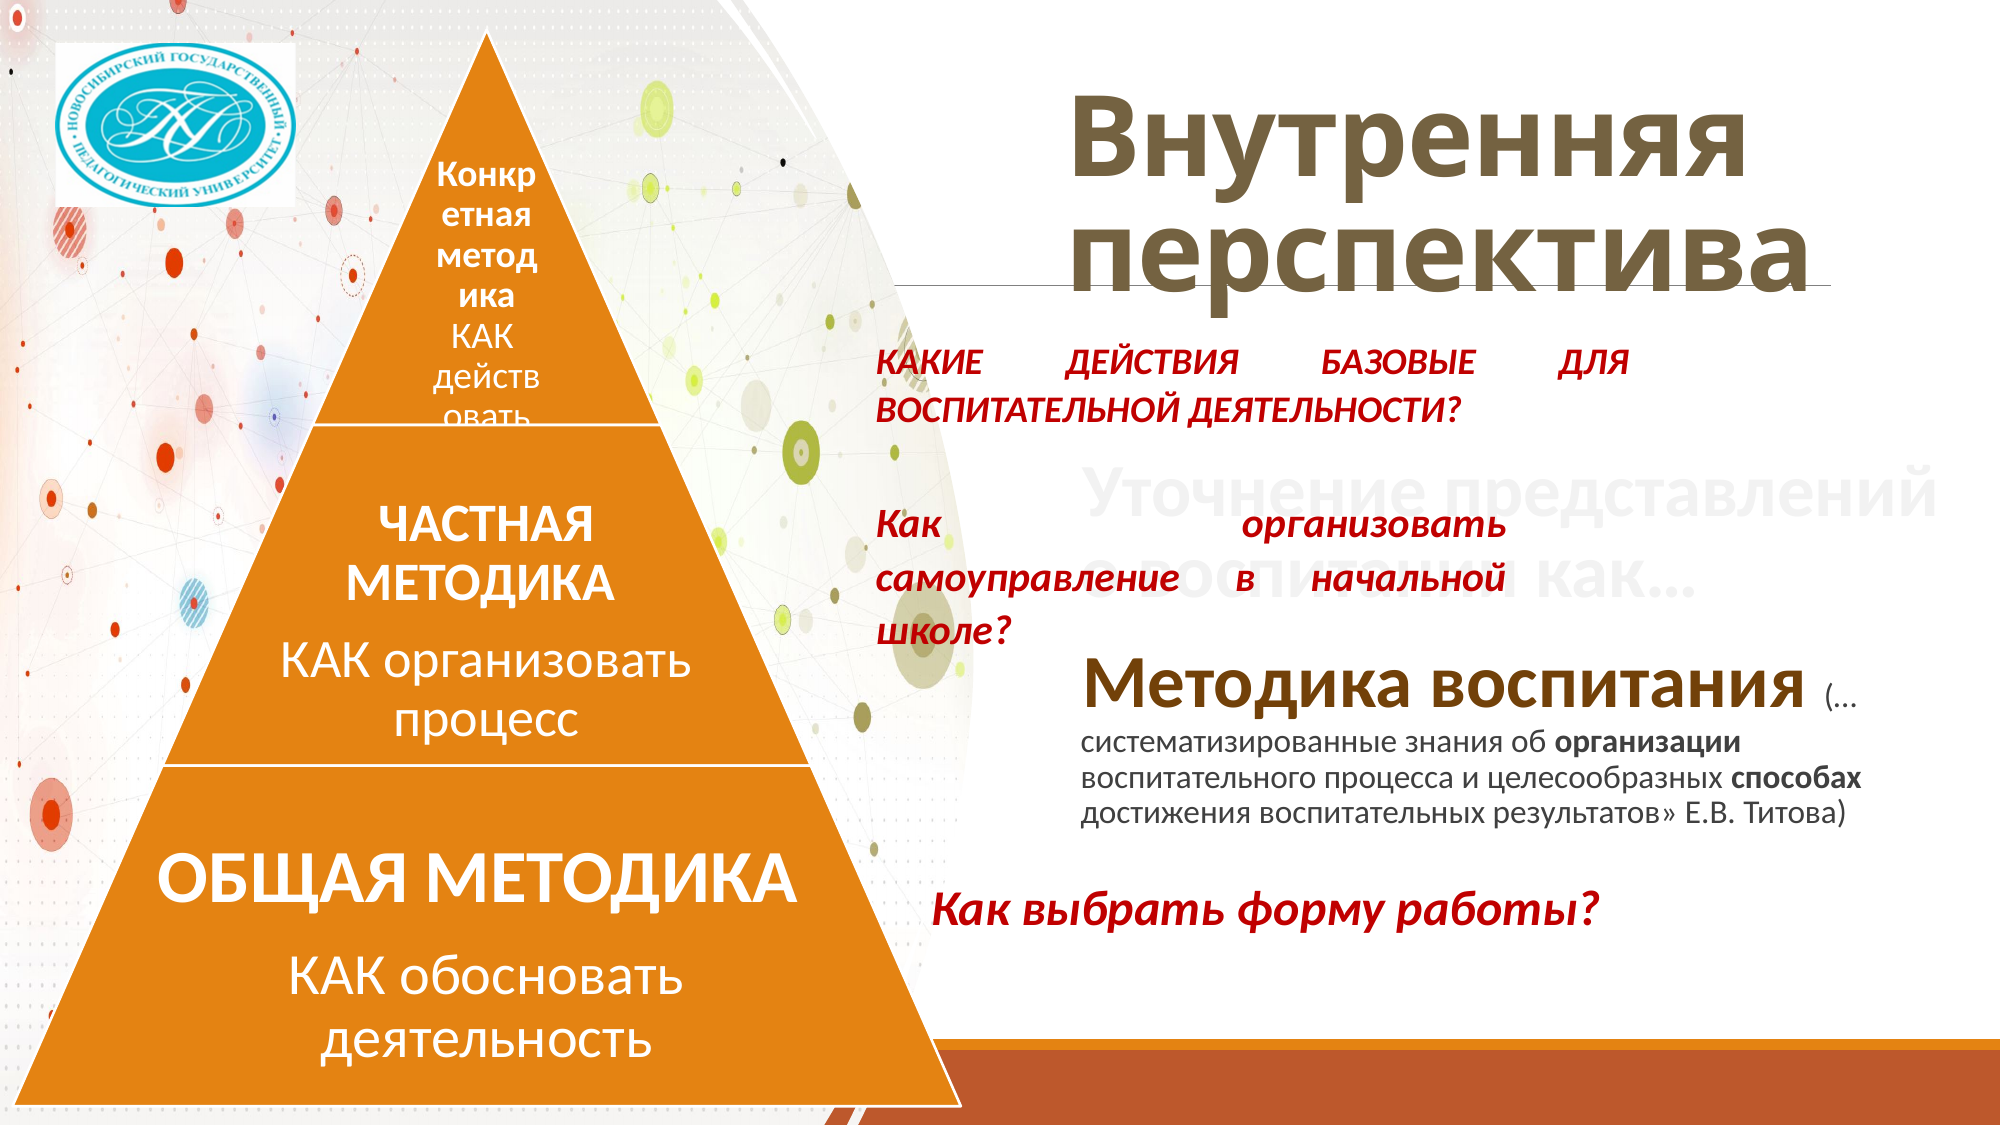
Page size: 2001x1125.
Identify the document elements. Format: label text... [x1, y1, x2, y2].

text_box КАКИЕ ДЕЙСТВИЯ БАЗОВЫЕ ДЛЯ ВОСПИТАТЕЛЬНОЙ ДЕЯТЕЛЬНОСТИ? [981, 326, 1644, 438]
picture [0, 0, 974, 1125]
text_box Как организовать самоуправление в начальной школе? [981, 485, 1522, 661]
text_box Как выбрать форму работы? [981, 868, 1696, 943]
title Внутренняя перспектива [1050, 29, 1958, 323]
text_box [11, 29, 962, 1107]
list Уточнение представлений о воспитании как… Методика воспитания (…систематизированные знания об организации воспитательного процесса и целесообразных способах достижения воспитательных результатов» Е.В. Титова) [1065, 443, 1942, 986]
